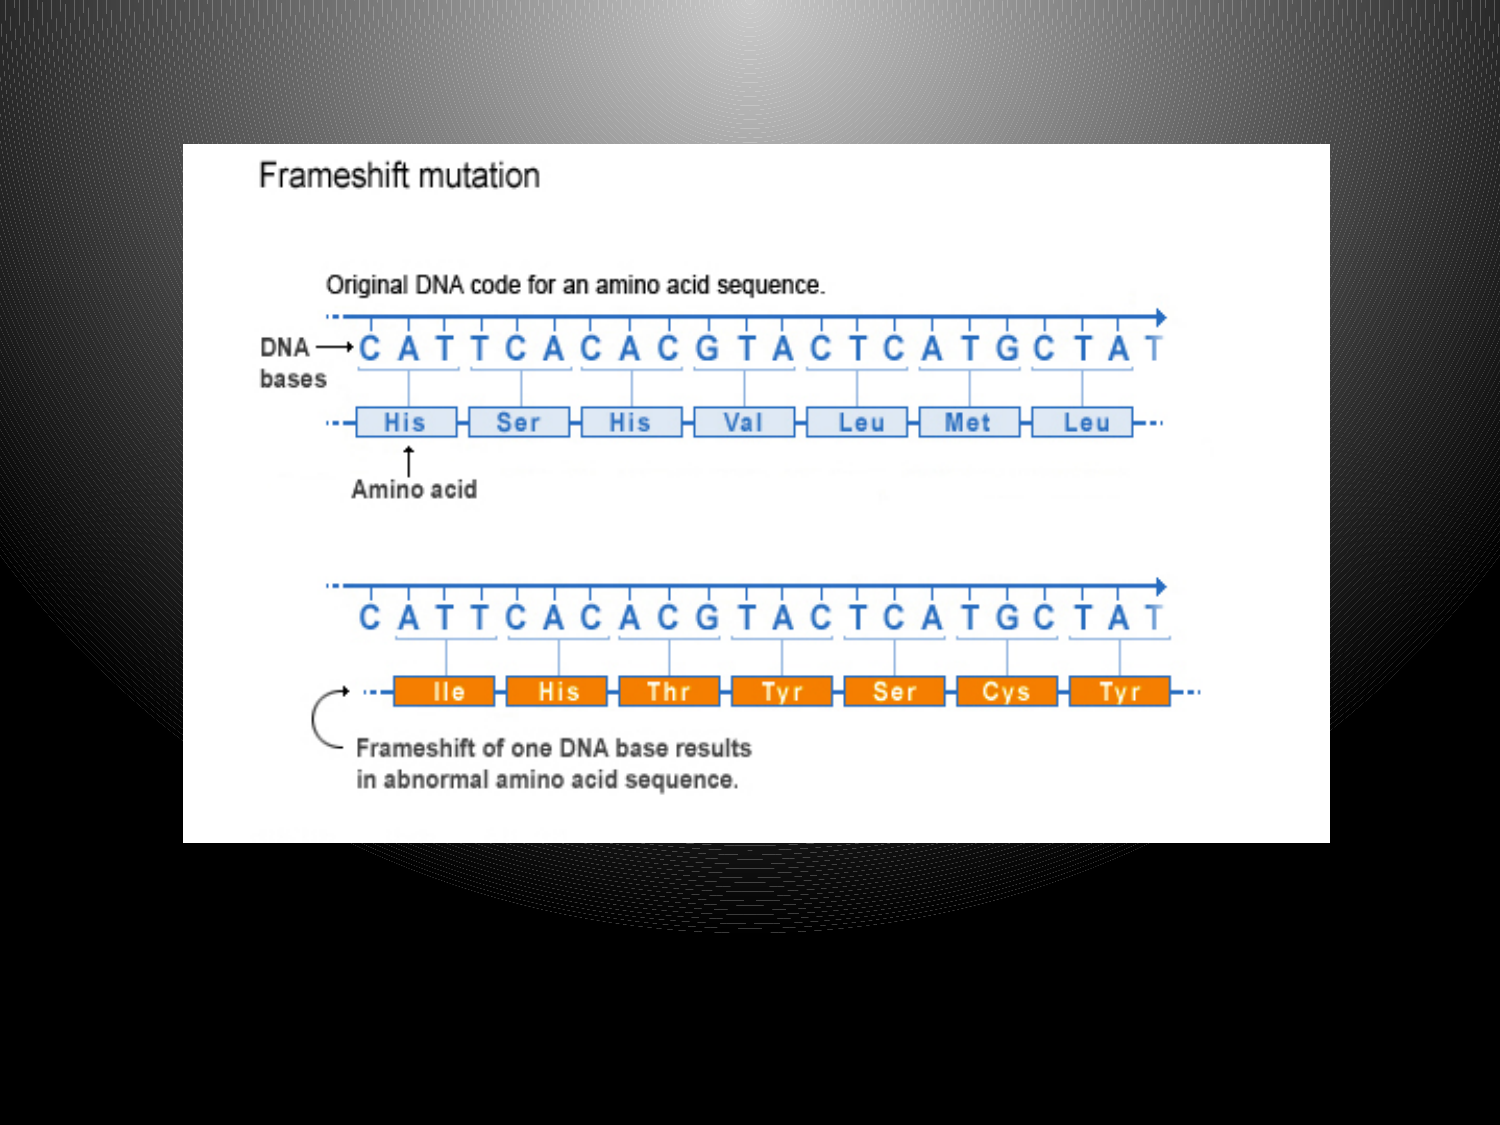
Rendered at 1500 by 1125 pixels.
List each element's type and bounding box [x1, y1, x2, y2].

picture [183, 144, 1330, 843]
